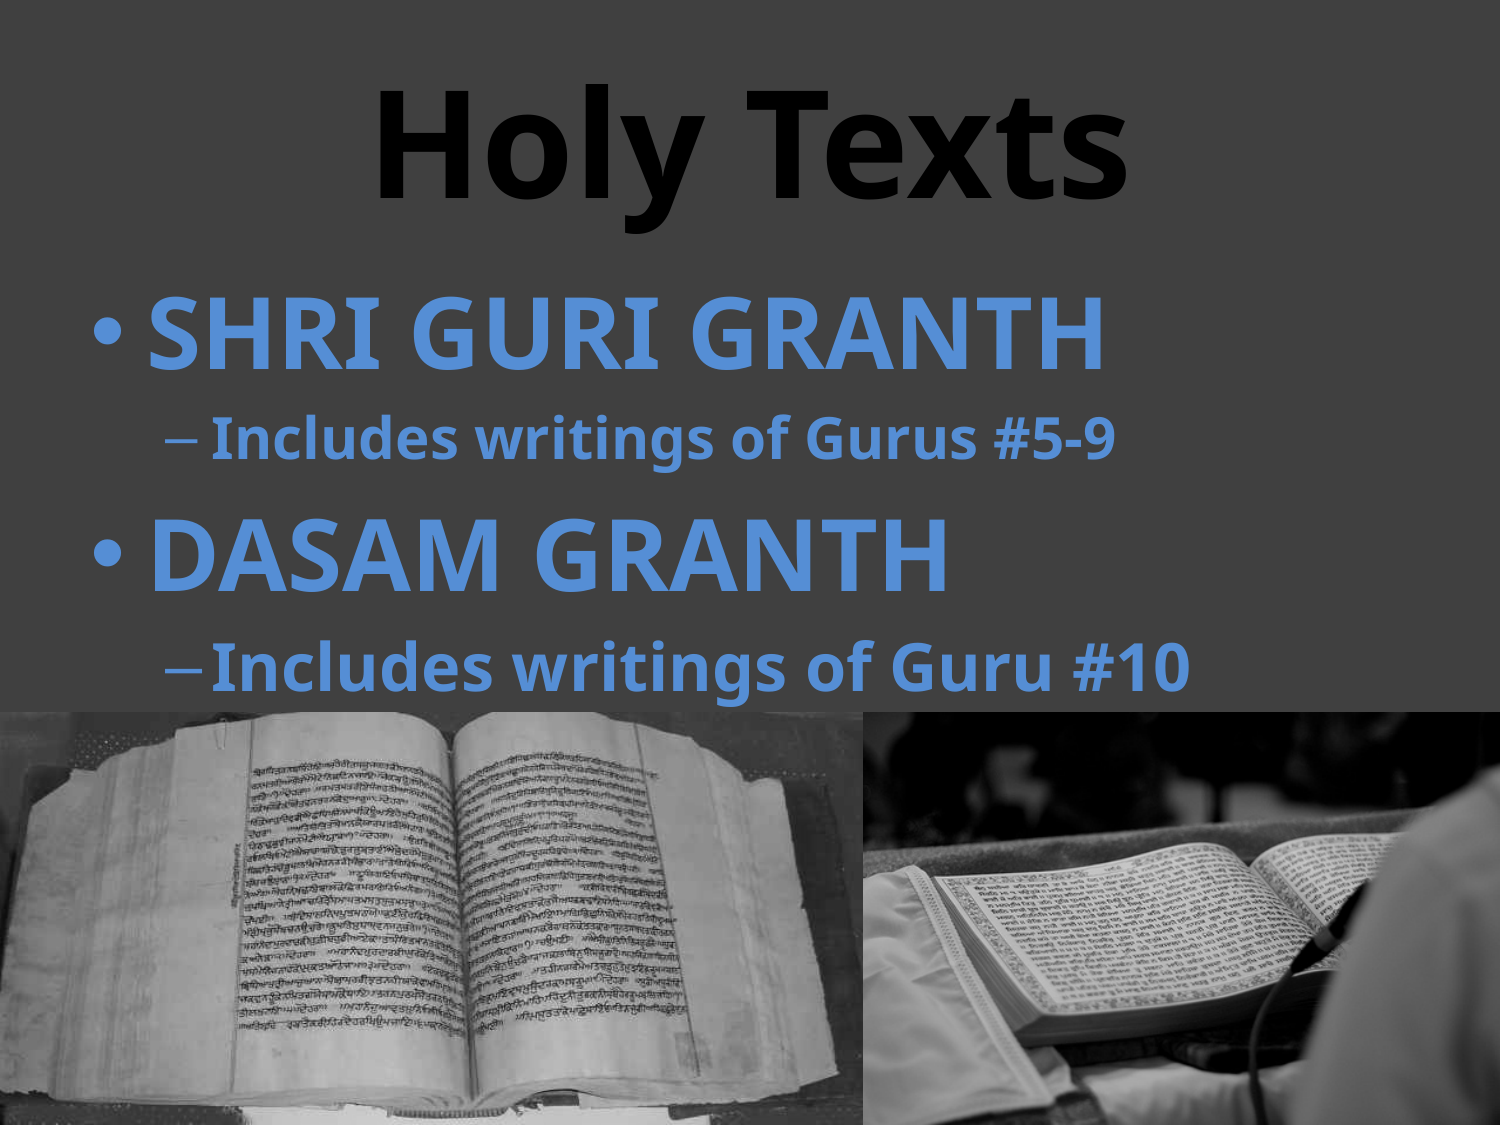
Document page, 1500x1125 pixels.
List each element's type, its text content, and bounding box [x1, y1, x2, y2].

title Holy Texts [75, 45, 1425, 233]
list SHRI GURI GRANTH Includes writings of Gurus #5-9 DASAM GRANTH Includes writings of Guru #10 [75, 262, 1425, 710]
picture [0, 712, 1500, 1125]
